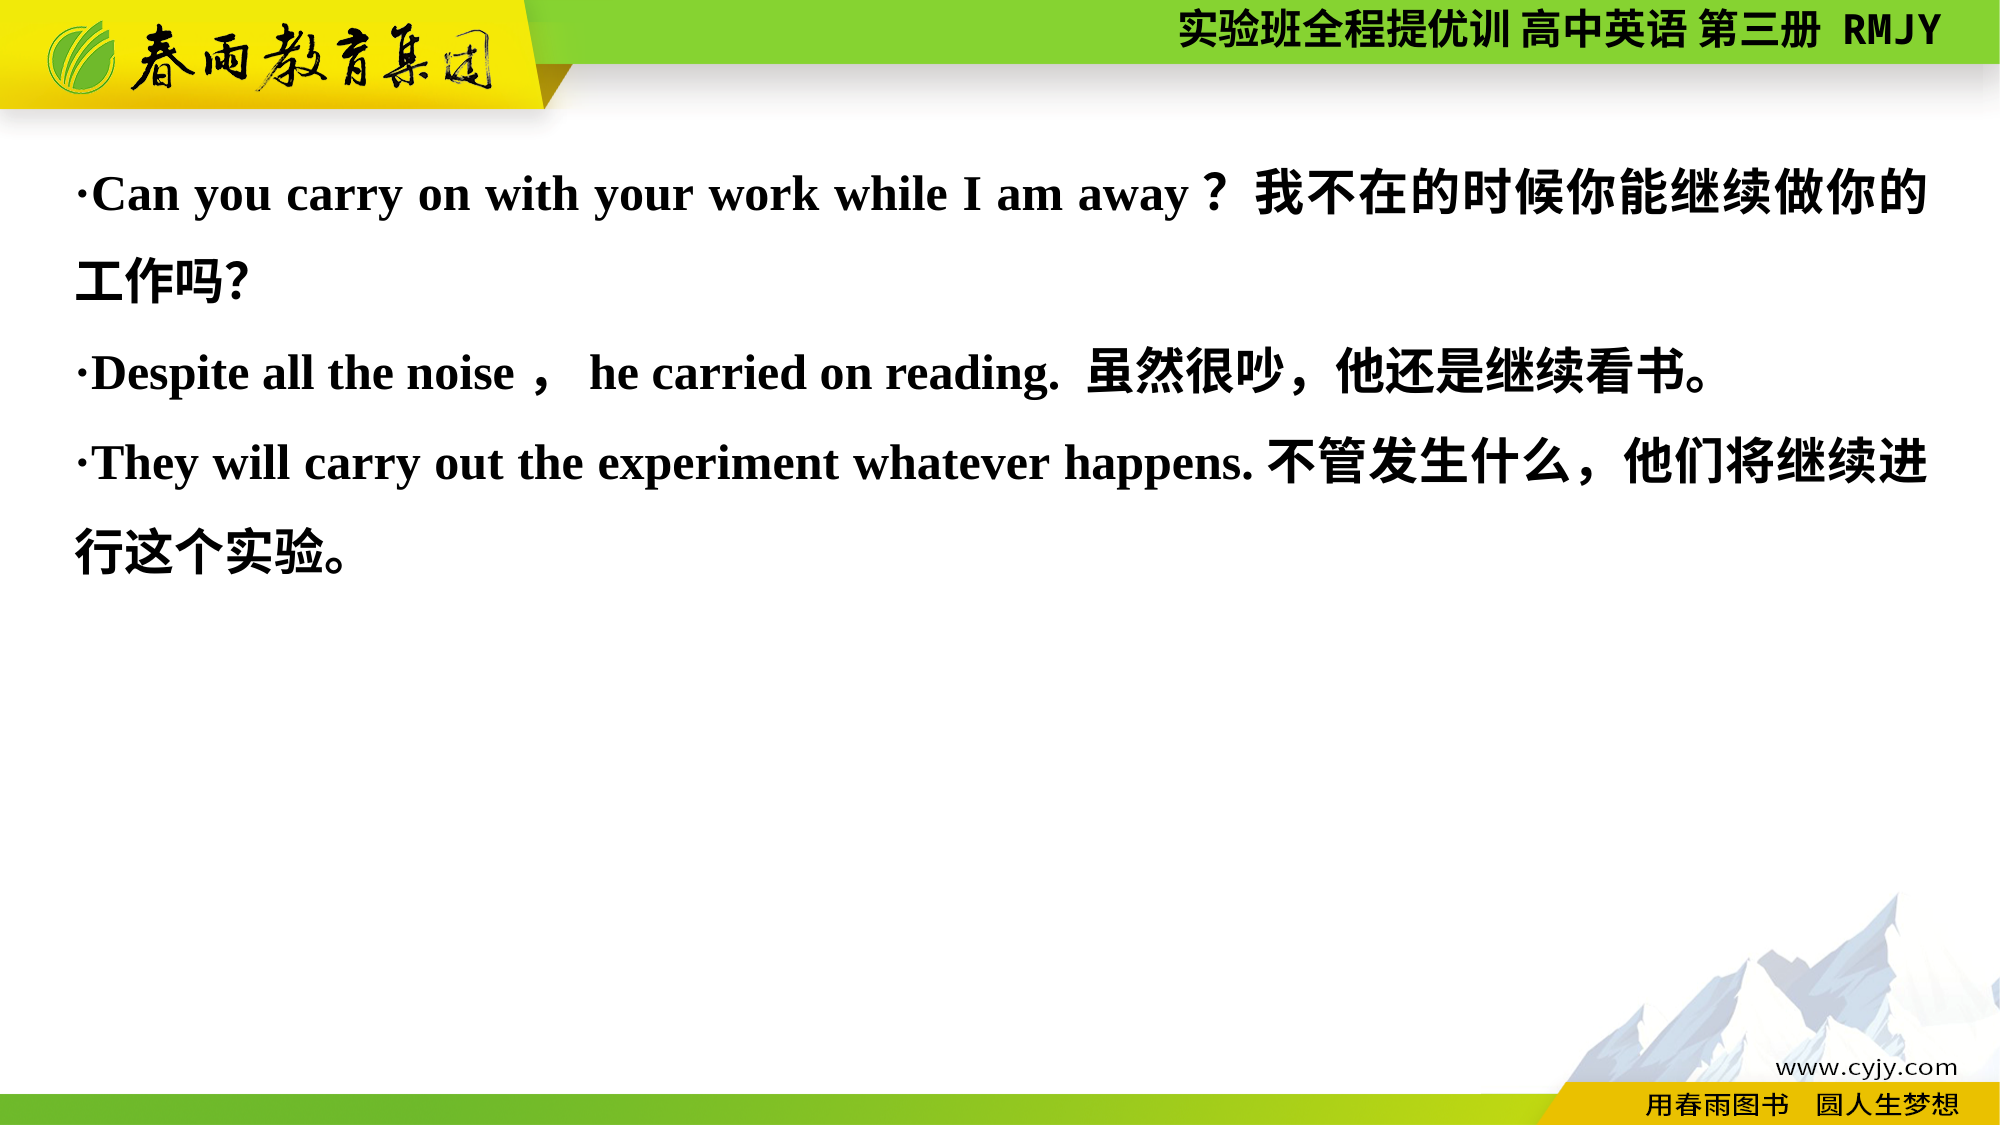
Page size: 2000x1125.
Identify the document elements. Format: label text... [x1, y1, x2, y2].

picture [0, 0, 2000, 1125]
list ·Can you carry on with your work while I am away？我不在的时候你能继续做你的工作吗？ ·Despite all the noise，he carried on reading. 虽然很吵，他还是继续看书。 ·They will carry out the experiment whatever happens.不管发生什么，他们将继续进行这个实验。 [59, 122, 1944, 581]
